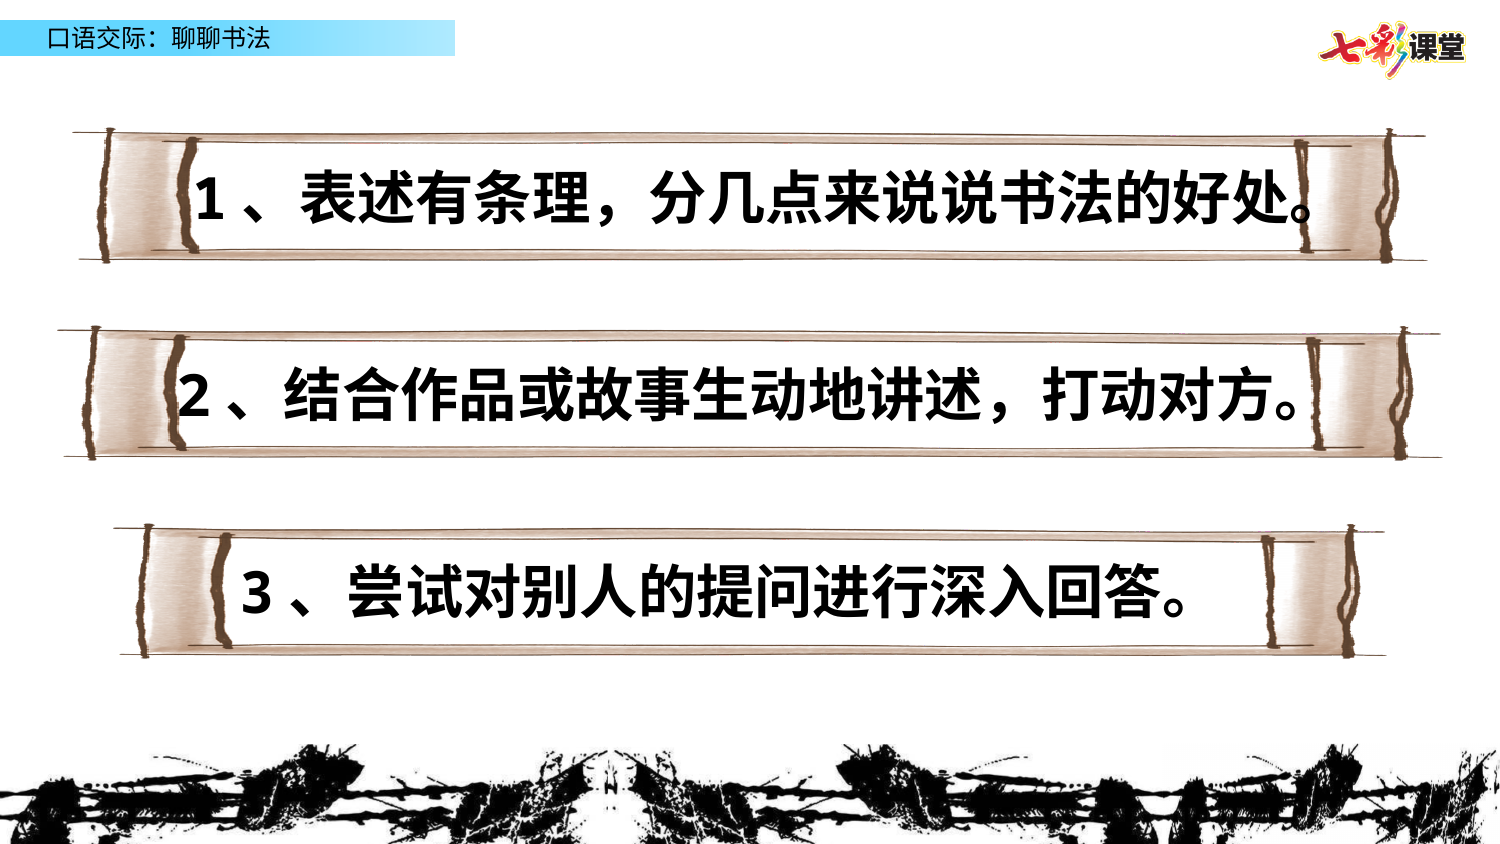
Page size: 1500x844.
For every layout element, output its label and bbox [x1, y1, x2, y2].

text_box [56, 325, 1445, 462]
picture [1163, 744, 1500, 844]
text_box [70, 127, 1430, 264]
picture [1316, 20, 1468, 80]
text_box [112, 523, 1389, 660]
picture [0, 744, 1162, 844]
